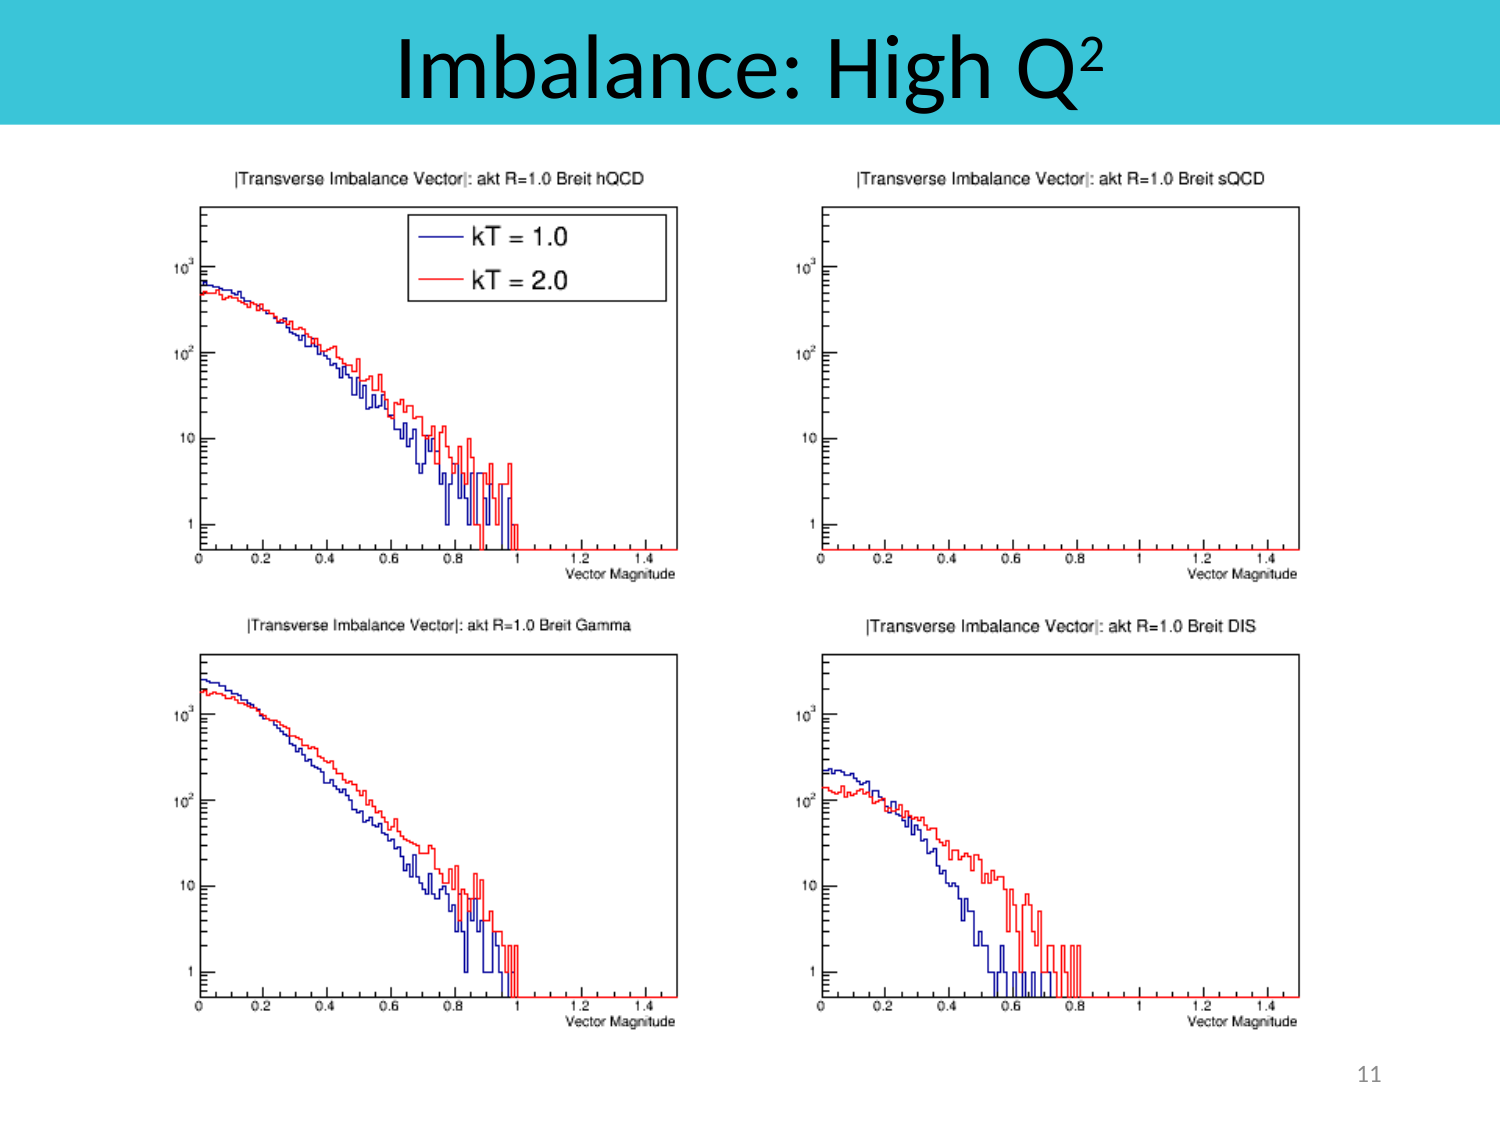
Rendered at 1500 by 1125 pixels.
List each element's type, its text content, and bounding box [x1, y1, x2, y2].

picture [128, 155, 1372, 1050]
slide_number 11 [1059, 1042, 1397, 1103]
text_box Imbalance: High Q2 [0, 0, 1500, 125]
